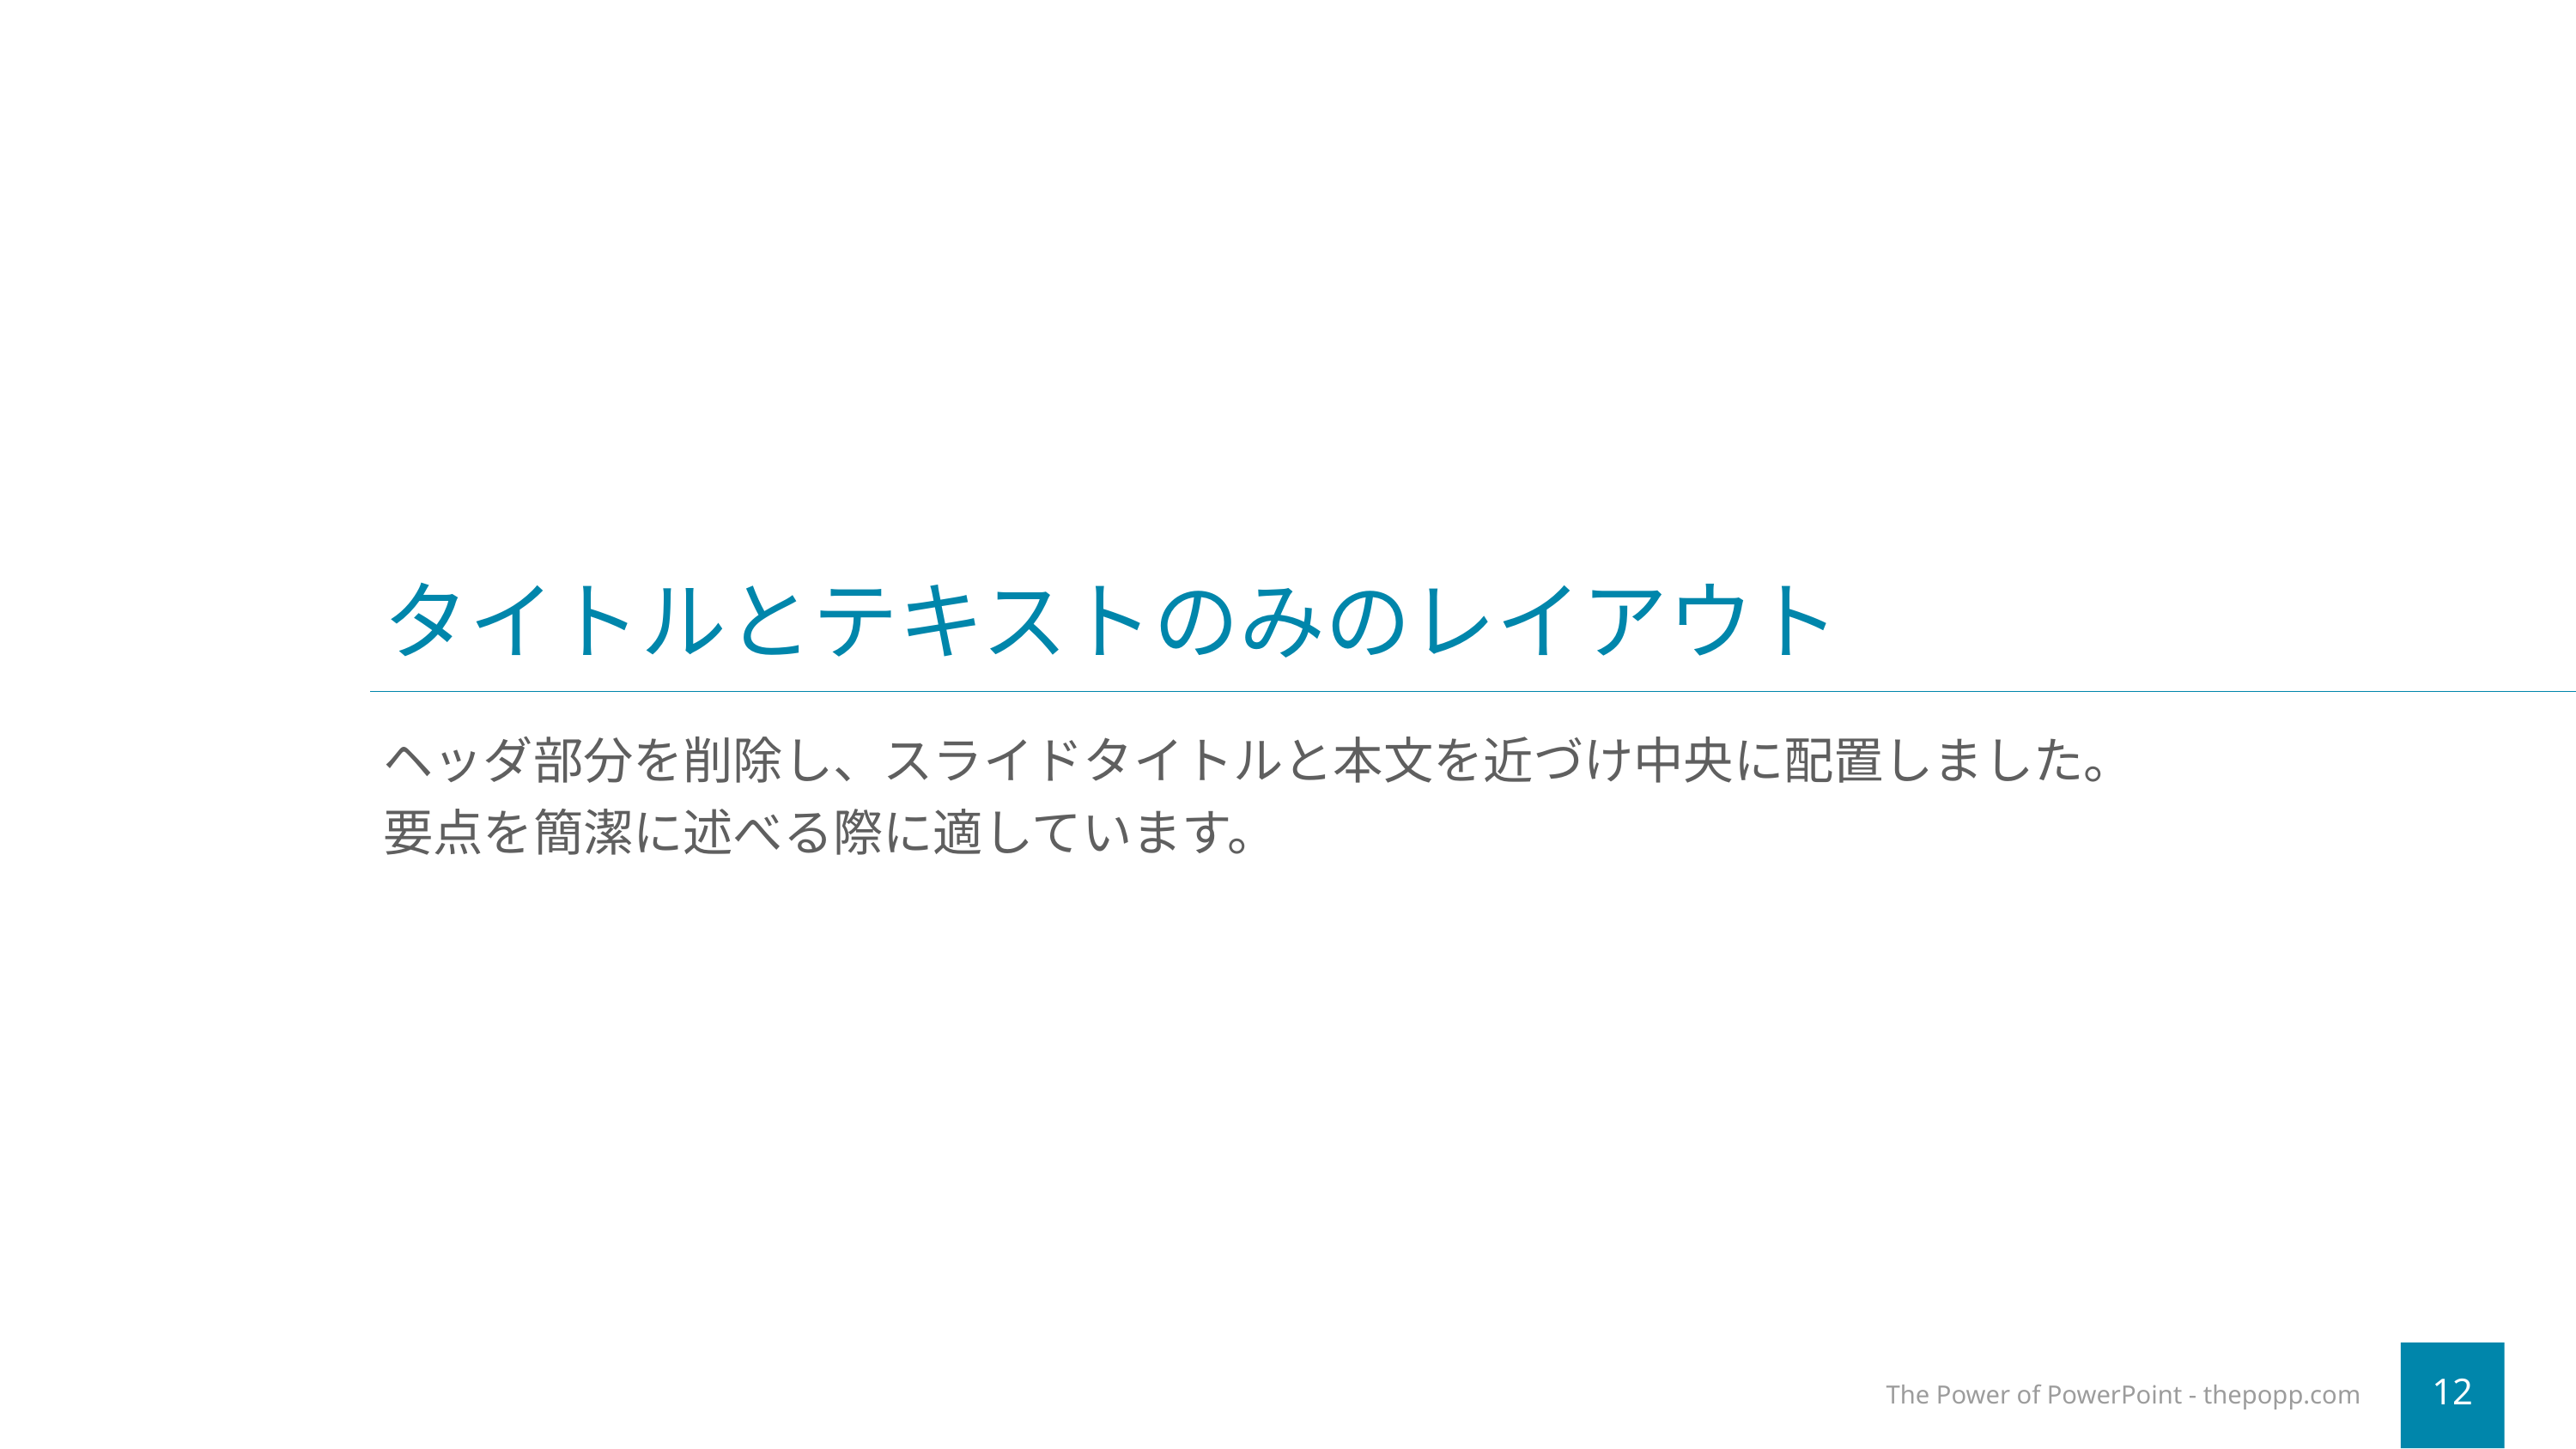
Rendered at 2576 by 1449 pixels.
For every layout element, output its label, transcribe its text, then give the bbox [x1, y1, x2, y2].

footer The Power of PowerPoint - thepopp.com [1504, 1355, 2374, 1433]
title タイトルとテキストのみのレイアウト [370, 524, 2206, 677]
list ヘッダ部分を削除し、スライドタイトルと本文を近づけ中央に配置しました。 要点を簡潔に述べる際に適しています。 [370, 710, 2206, 991]
slide_number 12 [2400, 1355, 2505, 1433]
